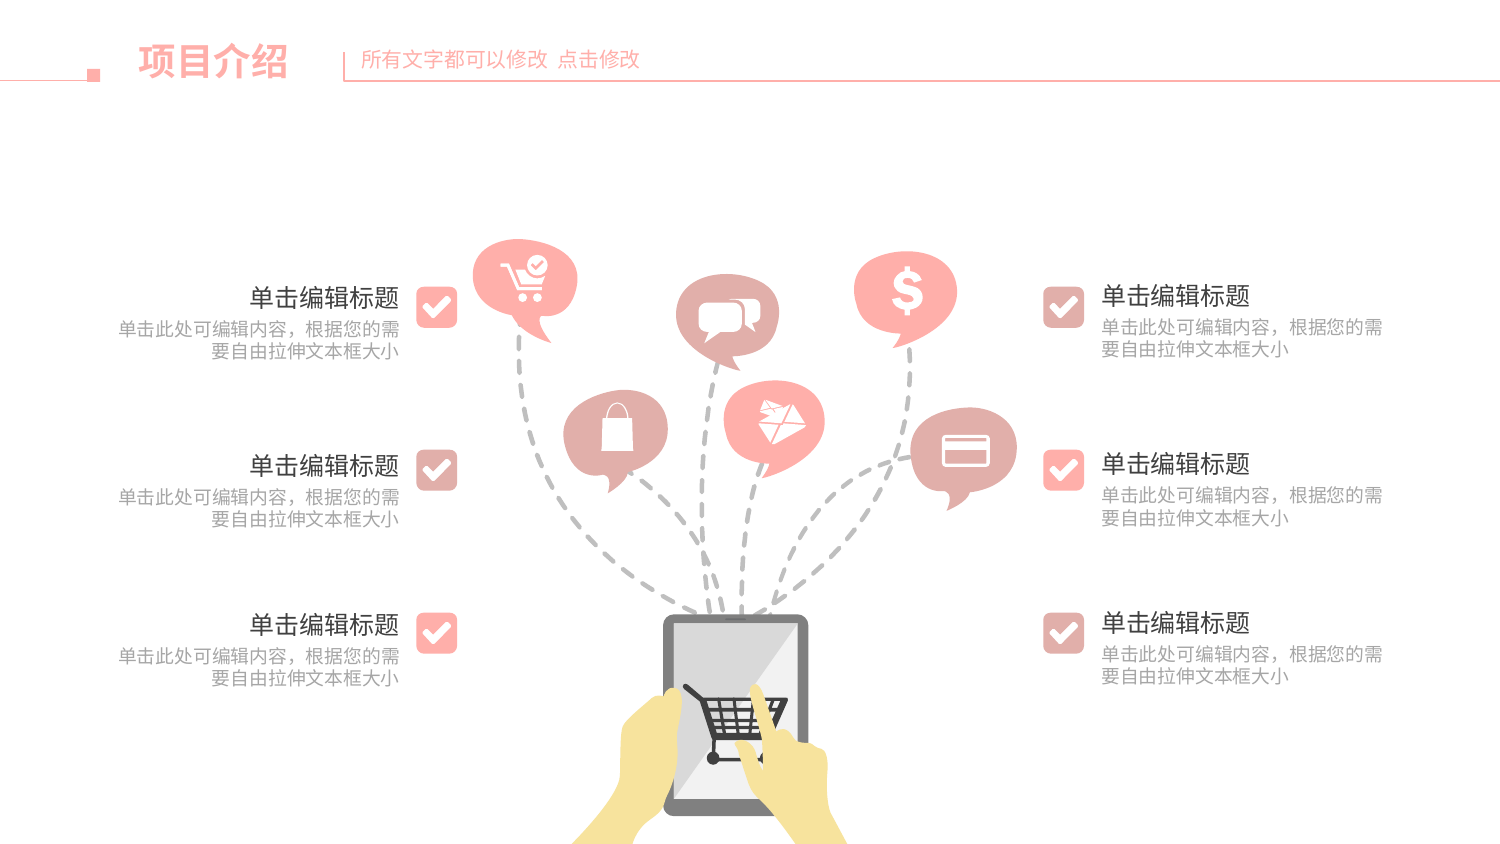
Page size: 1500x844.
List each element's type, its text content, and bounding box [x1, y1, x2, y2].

text_box [854, 251, 958, 349]
text_box [563, 389, 668, 494]
text_box [756, 463, 764, 477]
text_box [773, 594, 787, 605]
text_box 单击编辑标题 [1101, 280, 1389, 311]
text_box [519, 383, 524, 399]
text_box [500, 254, 548, 303]
text_box [641, 581, 654, 592]
text_box [758, 625, 798, 741]
text_box [528, 430, 535, 446]
text_box 单击编辑标题 [1101, 607, 1389, 638]
text_box [900, 419, 907, 435]
text_box [845, 528, 856, 541]
text_box [517, 335, 521, 351]
text_box [1043, 612, 1085, 654]
text_box [571, 516, 581, 529]
text_box [557, 496, 567, 510]
text_box [535, 453, 544, 468]
text_box [700, 502, 704, 518]
text_box [742, 531, 747, 548]
text_box [682, 606, 697, 614]
text_box [676, 273, 780, 371]
text_box 单击编辑标题 [111, 282, 400, 313]
text_box [706, 598, 712, 614]
text_box [700, 526, 705, 542]
text_box [675, 773, 757, 799]
text_box [744, 737, 848, 844]
text_box 单击此处可编辑内容，根据您的需要自由拉伸文本框大小 [1101, 483, 1389, 529]
text_box [779, 568, 786, 582]
text_box [878, 460, 891, 467]
text_box [829, 546, 841, 559]
text_box [658, 495, 670, 507]
text_box [603, 552, 615, 563]
text_box [698, 302, 742, 344]
text_box [545, 475, 554, 490]
text_box [841, 478, 853, 489]
text_box [673, 623, 798, 688]
text_box [702, 430, 708, 446]
text_box [713, 363, 719, 375]
text_box [718, 596, 725, 612]
text_box [689, 531, 699, 545]
text_box [701, 454, 705, 470]
text_box [416, 449, 458, 491]
text_box [754, 608, 767, 614]
text_box [416, 286, 458, 328]
text_box [728, 298, 761, 333]
text_box 单击此处可编辑内容，根据您的需要自由拉伸文本框大小 [112, 485, 400, 531]
text_box [860, 508, 870, 522]
text_box [740, 556, 745, 572]
text_box [907, 371, 912, 387]
text_box [640, 479, 652, 490]
text_box [517, 359, 522, 375]
text_box 单击此处可编辑内容，根据您的需要自由拉伸文本框大小 [1101, 315, 1389, 361]
text_box [812, 564, 824, 575]
text_box [472, 239, 578, 344]
text_box [793, 579, 806, 591]
text_box 单击编辑标题 [1101, 448, 1389, 479]
text_box [811, 508, 821, 521]
text_box [416, 612, 458, 654]
text_box [663, 614, 809, 742]
text_box [798, 526, 807, 540]
text_box [711, 573, 719, 589]
text_box [772, 590, 778, 605]
text_box [750, 484, 756, 500]
text_box [873, 487, 882, 502]
text_box [825, 492, 836, 504]
text_box [571, 687, 677, 844]
text_box [705, 406, 711, 422]
text_box 单击此处可编辑内容，根据您的需要自由拉伸文本框大小 [112, 317, 400, 363]
text_box [910, 407, 1017, 511]
text_box [703, 574, 709, 590]
text_box [586, 535, 597, 547]
text_box [859, 468, 871, 476]
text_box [758, 399, 807, 445]
text_box [740, 604, 744, 614]
text_box [891, 266, 923, 316]
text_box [600, 402, 634, 452]
text_box [884, 465, 893, 480]
text_box [675, 512, 686, 525]
text_box [621, 567, 634, 578]
text_box [1043, 449, 1085, 491]
text_box [1043, 286, 1085, 328]
text_box [740, 580, 744, 596]
text_box 单击编辑标题 [111, 450, 400, 481]
text_box [673, 766, 693, 799]
text_box 单击此处可编辑内容，根据您的需要自由拉伸文本框大小 [1101, 642, 1389, 688]
text_box [898, 455, 910, 461]
text_box [745, 508, 751, 524]
text_box 单击编辑标题 [111, 609, 400, 640]
text_box [663, 784, 774, 817]
text_box [941, 434, 990, 467]
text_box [682, 682, 789, 766]
text_box [788, 546, 796, 561]
text_box [893, 443, 901, 458]
text_box [522, 407, 529, 422]
text_box [723, 380, 825, 479]
text_box [700, 478, 704, 494]
text_box [905, 395, 910, 411]
text_box [907, 347, 912, 363]
text_box [661, 594, 675, 604]
text_box 单击此处可编辑内容，根据您的需要自由拉伸文本框大小 [112, 644, 400, 690]
text_box [701, 550, 706, 566]
text_box [705, 552, 711, 566]
text_box [709, 382, 715, 398]
